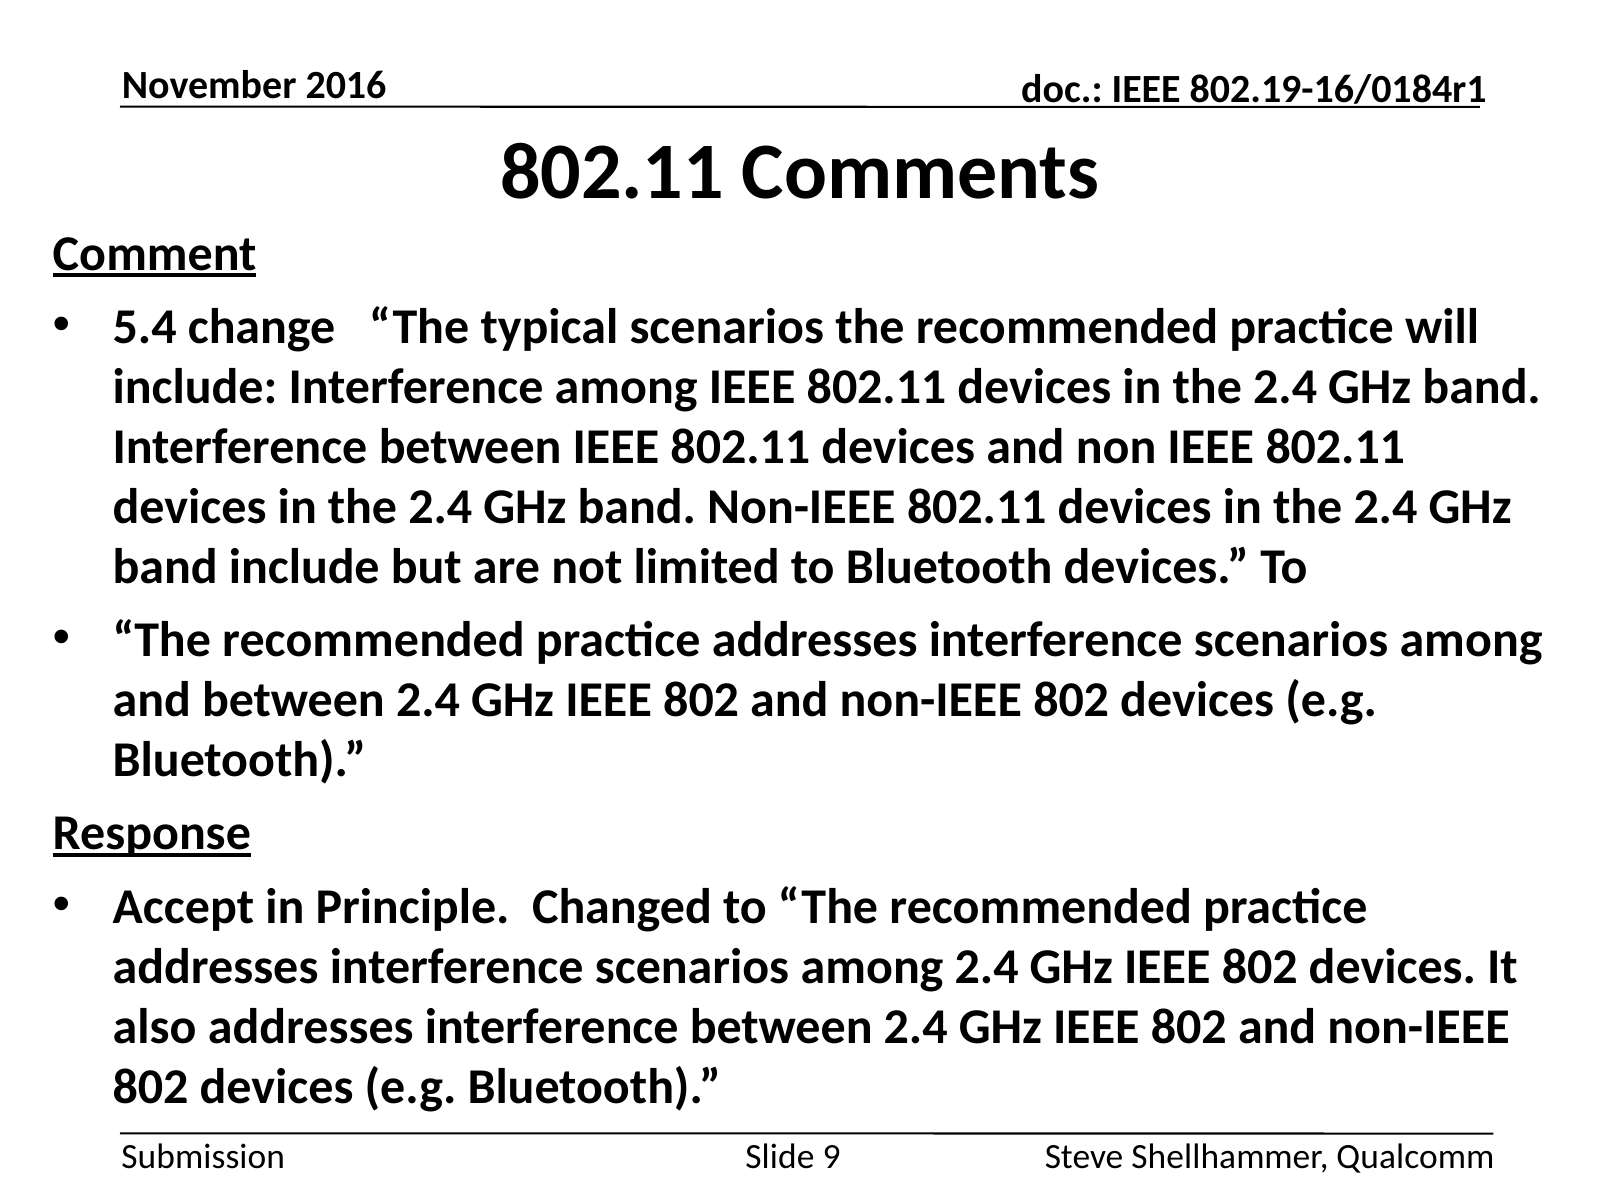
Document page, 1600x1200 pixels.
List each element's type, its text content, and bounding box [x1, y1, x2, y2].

slide_number Slide 9 [733, 1132, 854, 1197]
list Comment 5.4 change “The typical scenarios the recommended practice will include: Interference among IEEE 802.11 devices in the 2.4 GHz band. Interference between IEEE 802.11 devices and non IEEE 802.11 devices in the 2.4 GHz band. Non-IEEE 802.11 devices in the 2.4 GHz band include but are not limited to Bluetooth devices.” To “The recommended practice addresses interference scenarios among and between 2.4 GHz IEEE 802 and non-IEEE 802 devices (e.g. Bluetooth).” Response Accept in Principle. Changed to “The recommended practice addresses interference scenarios among 2.4 GHz IEEE 802 devices. It also addresses interference between 2.4 GHz IEEE 802 and non-IEEE 802 devices (e.g. Bluetooth).” [37, 212, 1563, 1134]
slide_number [121, 58, 451, 107]
title 802.11 Comments [119, 119, 1480, 212]
footer Steve Shellhammer, Qualcomm [937, 1132, 1495, 1174]
